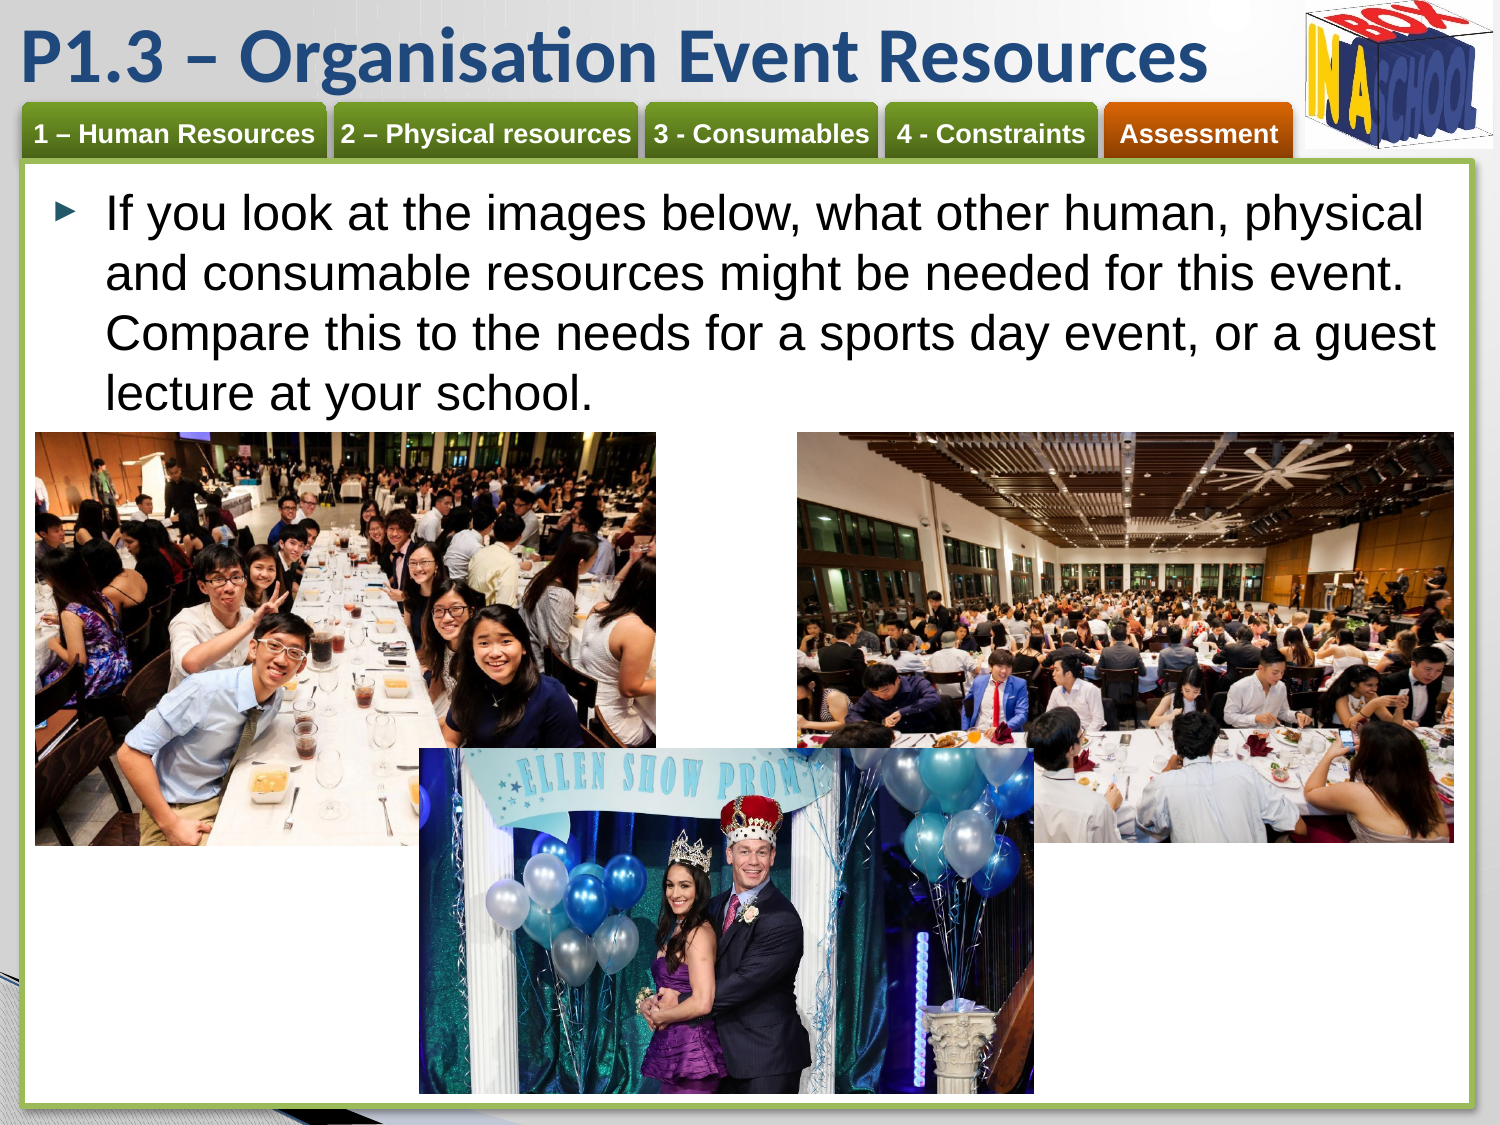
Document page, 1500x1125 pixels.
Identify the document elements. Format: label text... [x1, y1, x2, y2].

picture [281, 1114, 303, 1125]
text_box If you look at the images below, what other human, physical and consumable resources might be needed for this event. Compare this to the needs for a sports day event, or a guest lecture at your school. [34, 172, 1459, 428]
title P1.3 – Organisation Event Resources [5, 0, 1270, 102]
picture [35, 432, 1455, 1095]
picture [1305, 0, 1494, 149]
